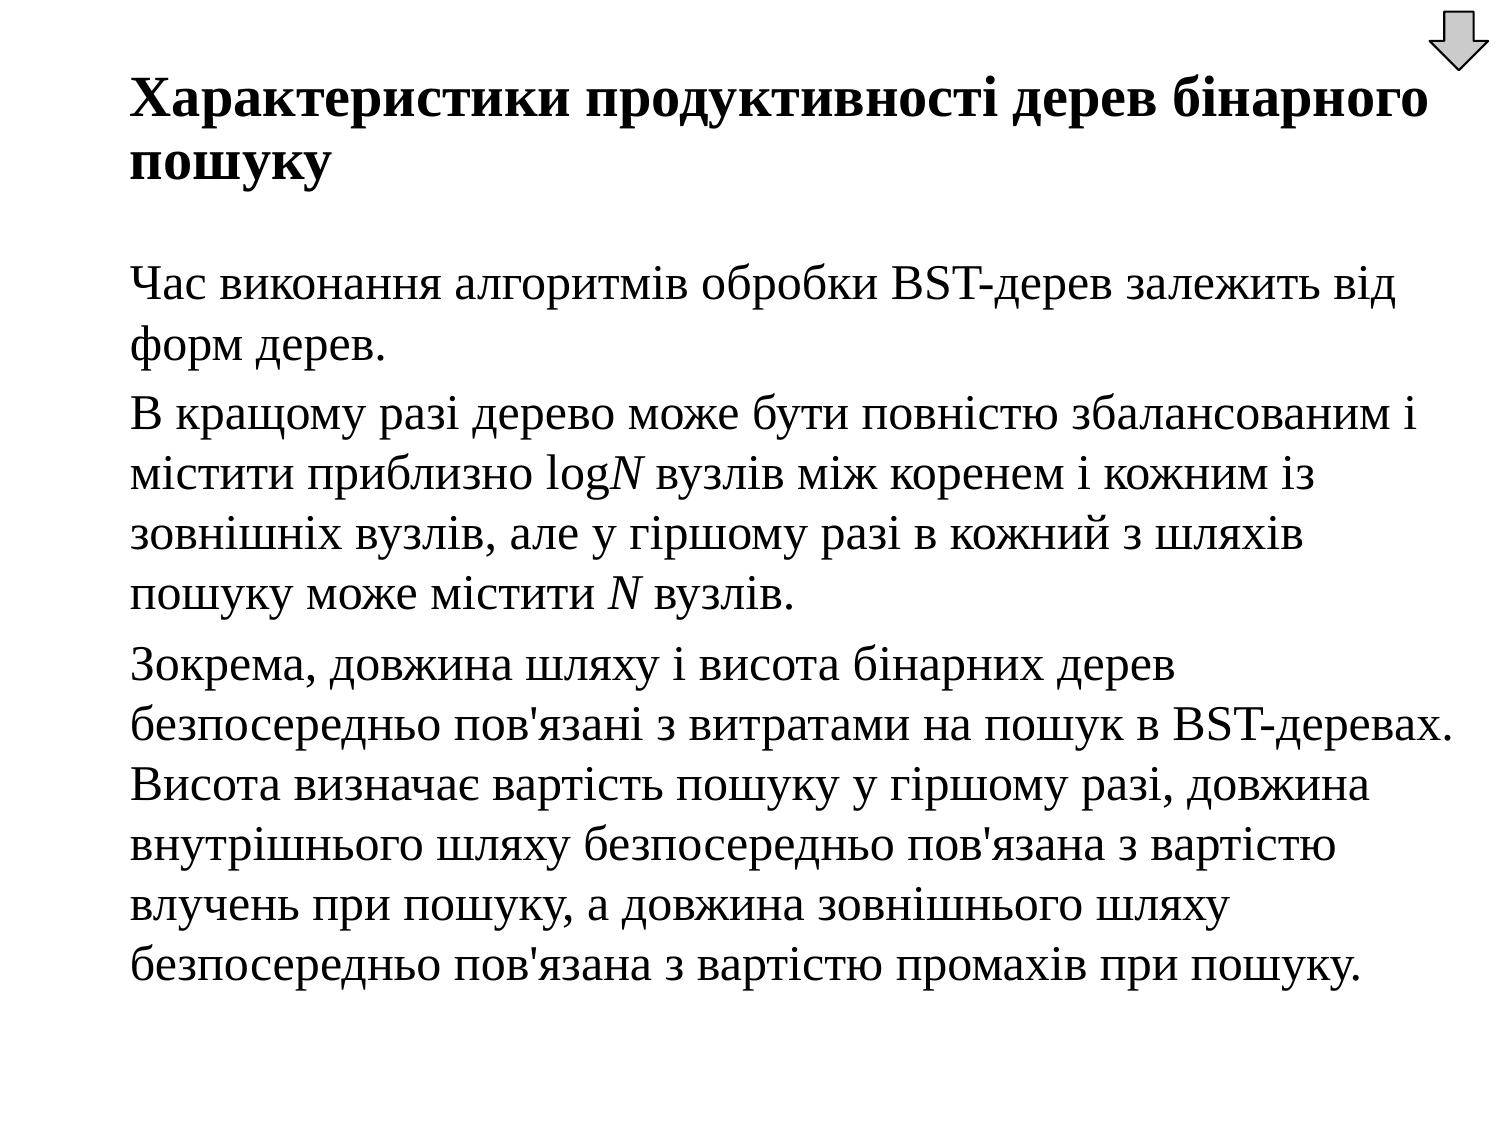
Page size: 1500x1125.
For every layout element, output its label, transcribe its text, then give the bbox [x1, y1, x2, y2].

list Характеристики продуктивності дерев бінарного пошуку Час виконання алгоритмів обробки BST-дерев залежить від форм дерев. В кращому разі дерево може бути повністю збалансованим і містити приблизно logN вузлів між коренем і кожним із зовнішніх вузлів, але у гіршому разі в кожний з шляхів пошуку може містити N вузлів. Зокрема, довжина шляху і висота бінарних дерев безпосередньо пов'язані з витратами на пошук в BST-деревах. Висота визначає вартість пошуку у гіршому разі, довжина внутрішнього шляху безпосередньо пов'язана з вартістю влучень при пошуку, а довжина зовнішнього шляху безпосередньо пов'язана з вартістю промахів при пошуку. [0, 58, 1500, 1125]
text_box [1429, 11, 1489, 71]
